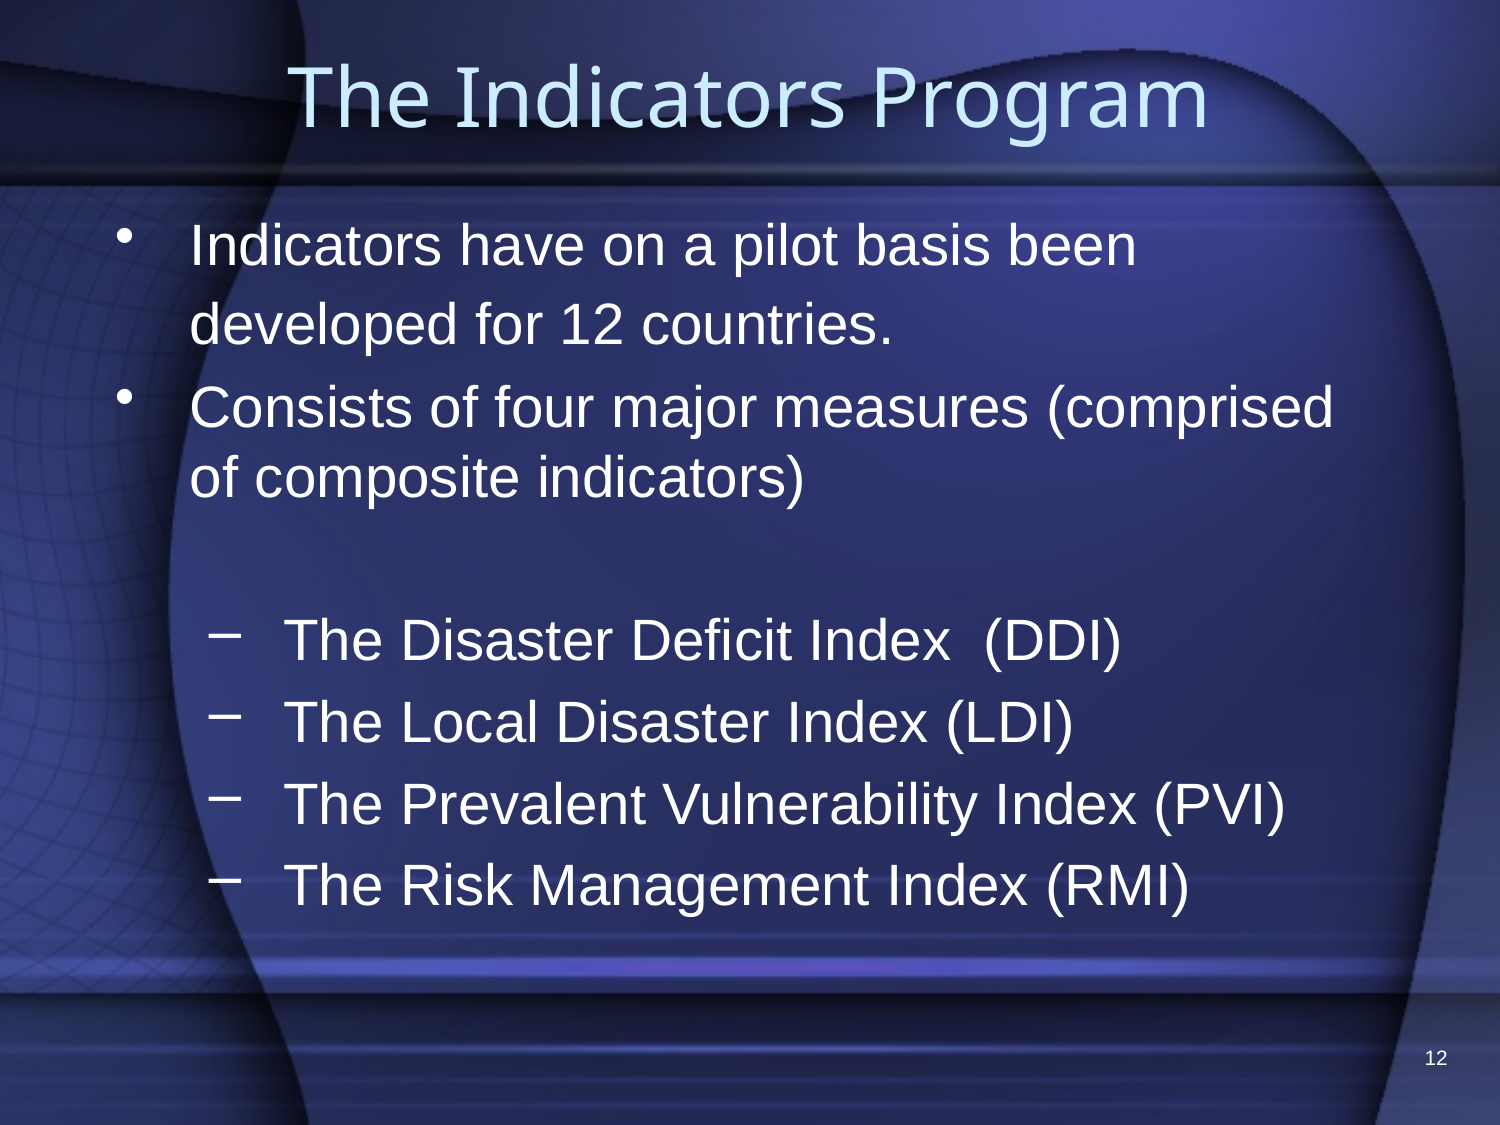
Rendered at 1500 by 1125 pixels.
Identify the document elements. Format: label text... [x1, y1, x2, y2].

list Indicators have on a pilot basis been developed for 12 countries. Consists of four major measures (comprised of composite indicators) The Disaster Deficit Index (DDI) The Local Disaster Index (LDI) The Prevalent Vulnerability Index (PVI) The Risk Management Index (RMI) [99, 199, 1376, 1038]
picture [0, 0, 1500, 1125]
slide_number 12 [1149, 1037, 1463, 1101]
title The Indicators Program [112, 37, 1388, 151]
